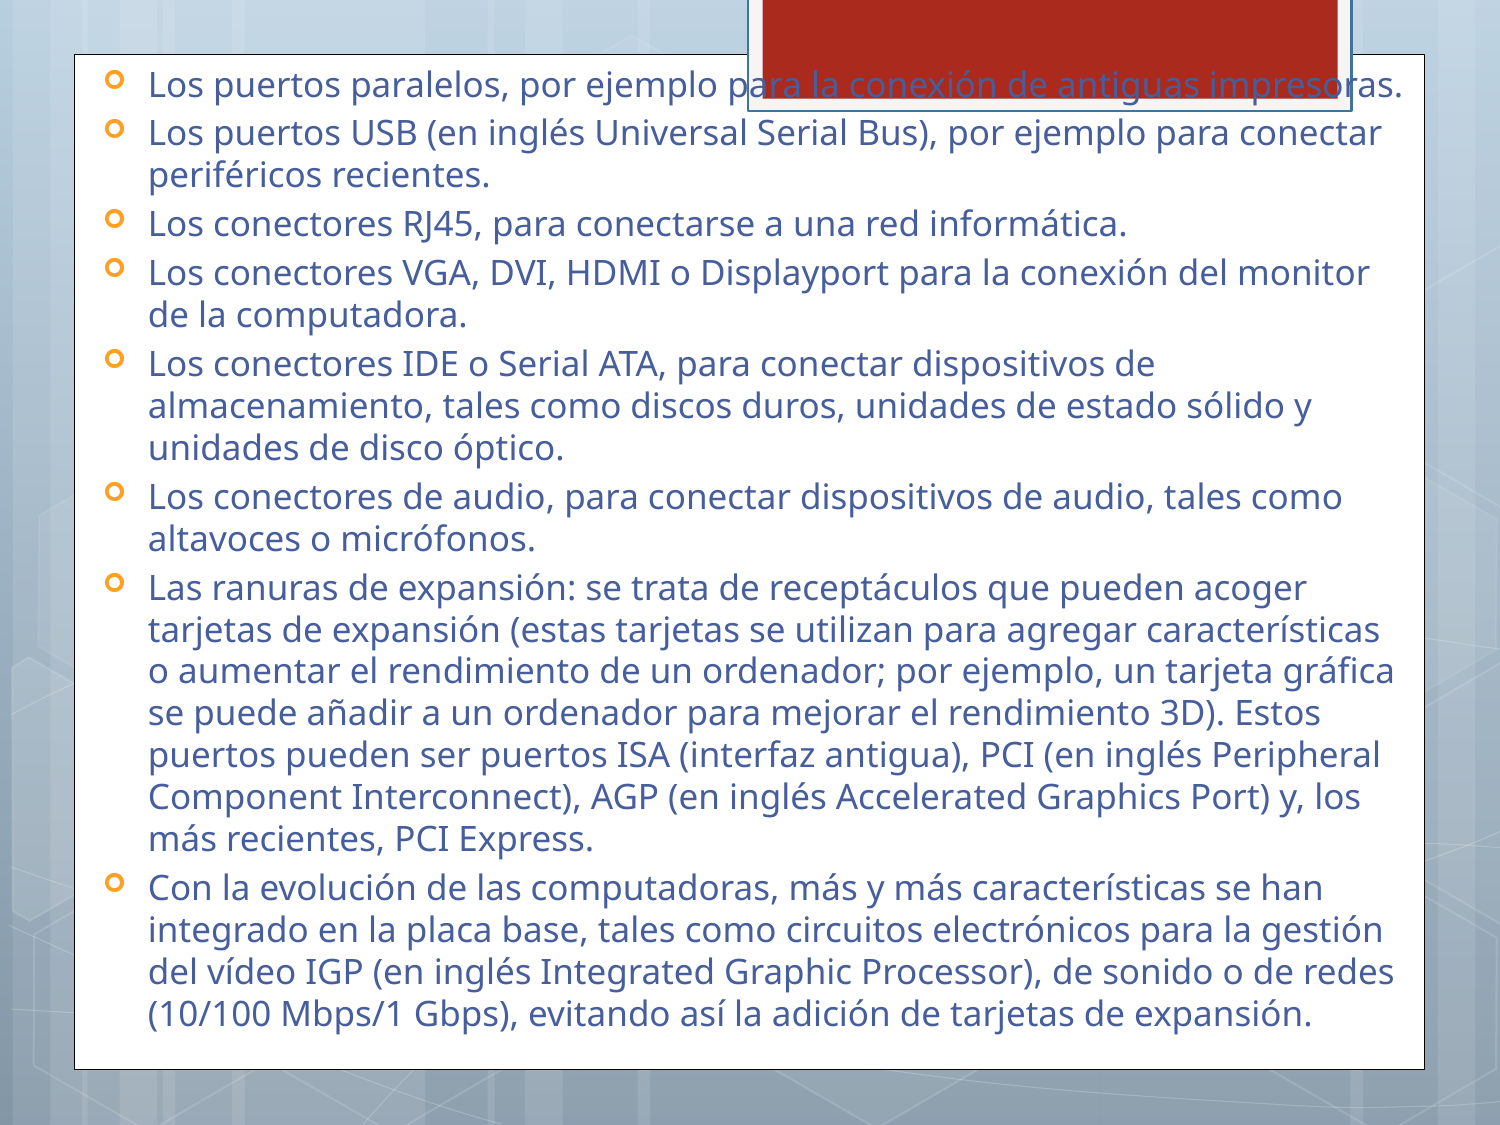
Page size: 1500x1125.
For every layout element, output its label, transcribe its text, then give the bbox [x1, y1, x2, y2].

list Los puertos paralelos, por ejemplo para la conexión de antiguas impresoras. Los puertos USB (en inglés Universal Serial Bus), por ejemplo para conectar periféricos recientes. Los conectores RJ45, para conectarse a una red informática. Los conectores VGA, DVI, HDMI o Displayport para la conexión del monitor de la computadora. Los conectores IDE o Serial ATA, para conectar dispositivos de almacenamiento, tales como discos duros, unidades de estado sólido y unidades de disco óptico. Los conectores de audio, para conectar dispositivos de audio, tales como altavoces o micrófonos. Las ranuras de expansión: se trata de receptáculos que pueden acoger tarjetas de expansión (estas tarjetas se utilizan para agregar características o aumentar el rendimiento de un ordenador; por ejemplo, un tarjeta gráfica se puede añadir a un ordenador para mejorar el rendimiento 3D). Estos puertos pueden ser puertos ISA (interfaz antigua), PCI (en inglés Peripheral Component Interconnect), AGP (en inglés Accelerated Graphics Port) y, los más recientes, PCI Express. Con la evolución de las computadoras, más y más características se han integrado en la placa base, tales como circuitos electrónicos para la gestión del vídeo IGP (en inglés Integrated Graphic Processor), de sonido o de redes (10/100 Mbps/1 Gbps), evitando así la adición de tarjetas de expansión. [76, 54, 1424, 1071]
